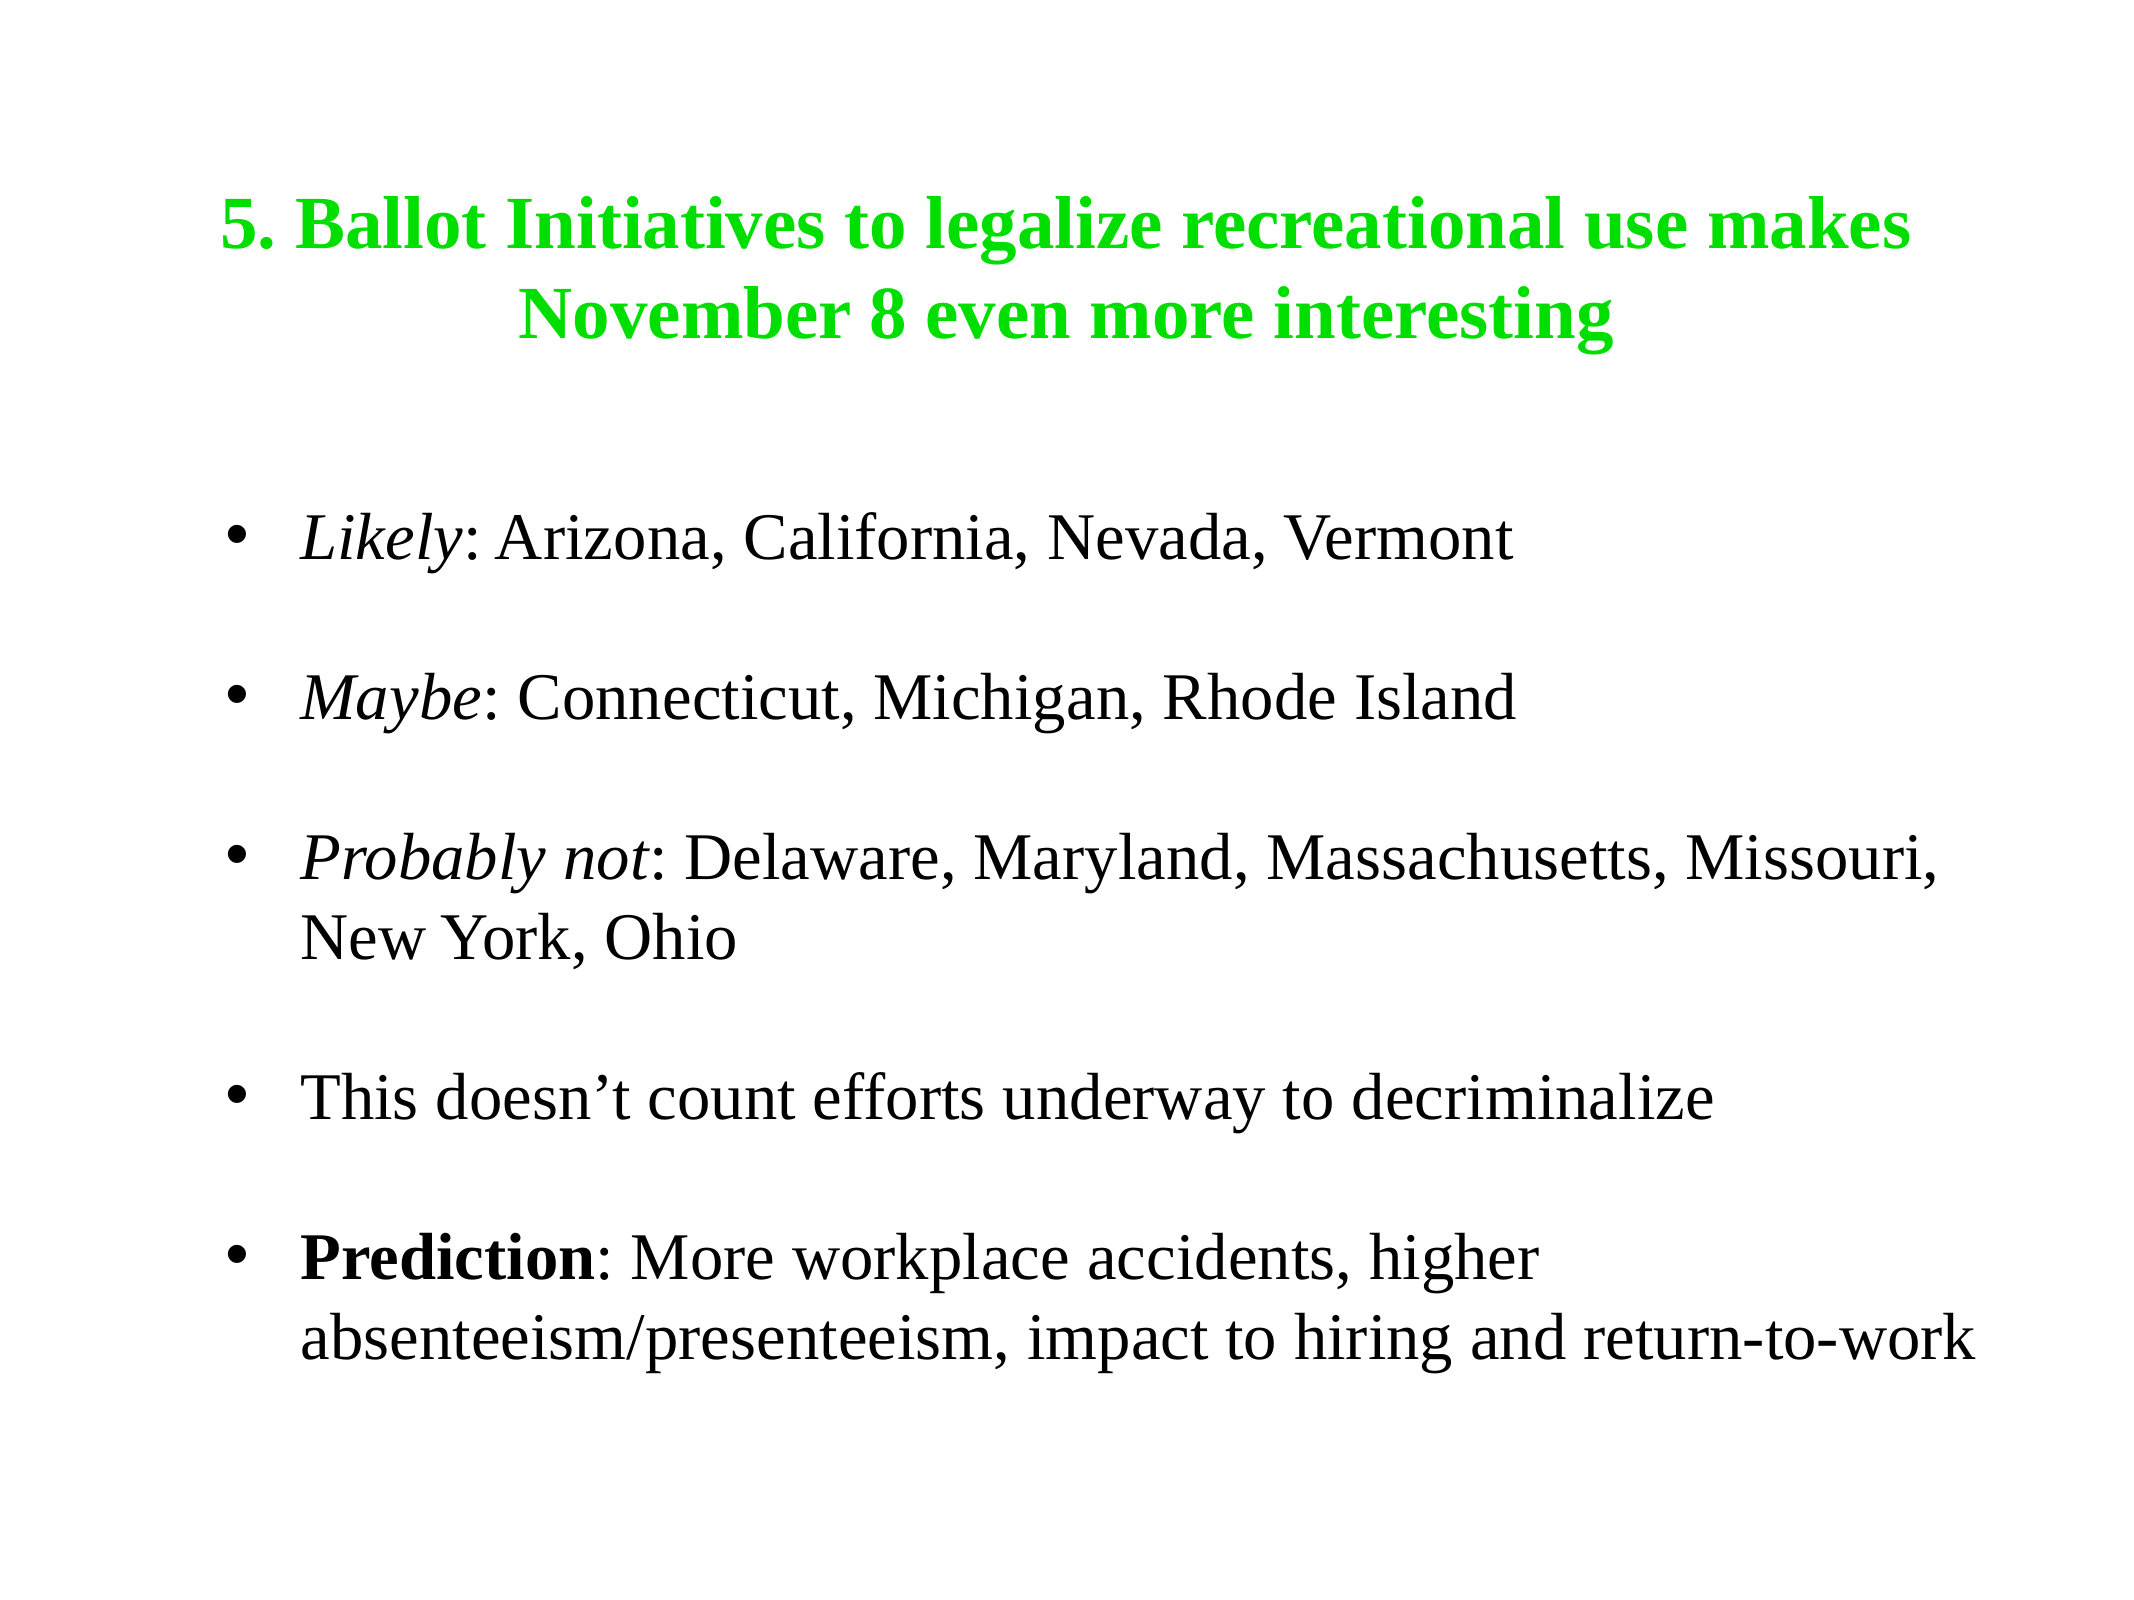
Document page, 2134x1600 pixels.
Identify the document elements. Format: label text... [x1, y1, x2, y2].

text_box 5. Ballot Initiatives to legalize recreational use makes November 8 even more interesting Likely: Arizona, California, Nevada, Vermont Maybe: Connecticut, Michigan, Rhode Island Probably not: Delaware, Maryland, Massachusetts, Missouri, New York, Ohio This doesn’t count efforts underway to decriminalize Prediction: More workplace accidents, higher absenteeism/presenteeism, impact to hiring and return-to-work [129, 162, 2005, 1384]
